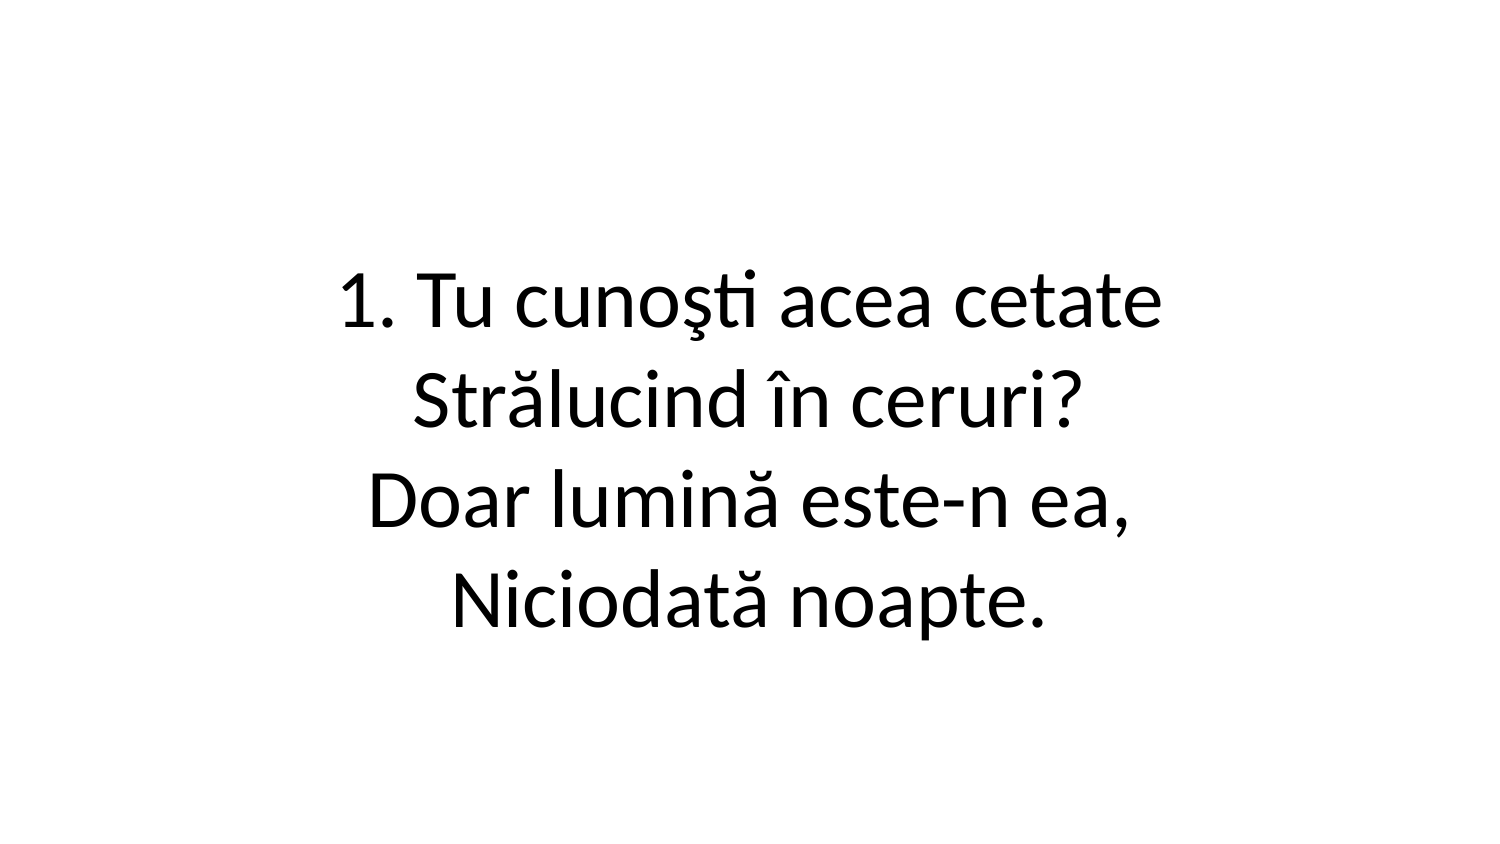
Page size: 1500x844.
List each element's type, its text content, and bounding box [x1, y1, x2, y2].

text_box 1. Tu cunoşti acea cetate Strălucind în ceruri? Doar lumină este-n ea, Niciodată noapte. [320, 192, 1180, 652]
